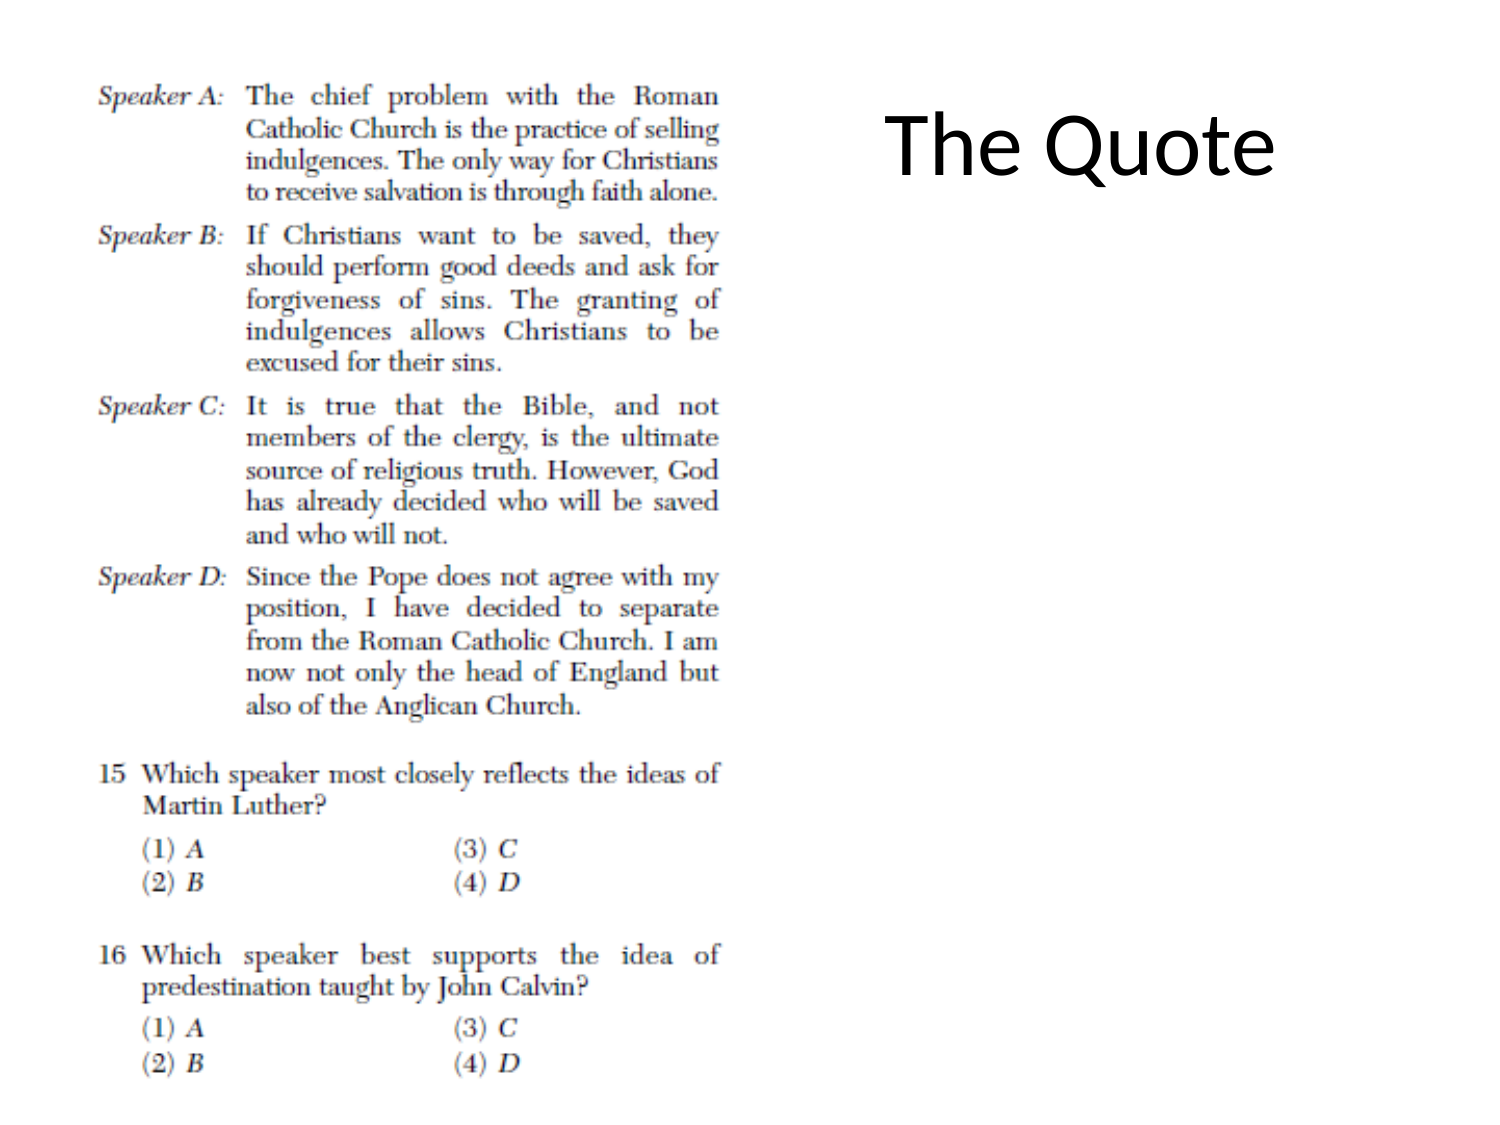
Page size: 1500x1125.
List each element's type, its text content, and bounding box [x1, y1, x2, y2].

picture [87, 74, 788, 1104]
title The Quote [737, 45, 1425, 233]
